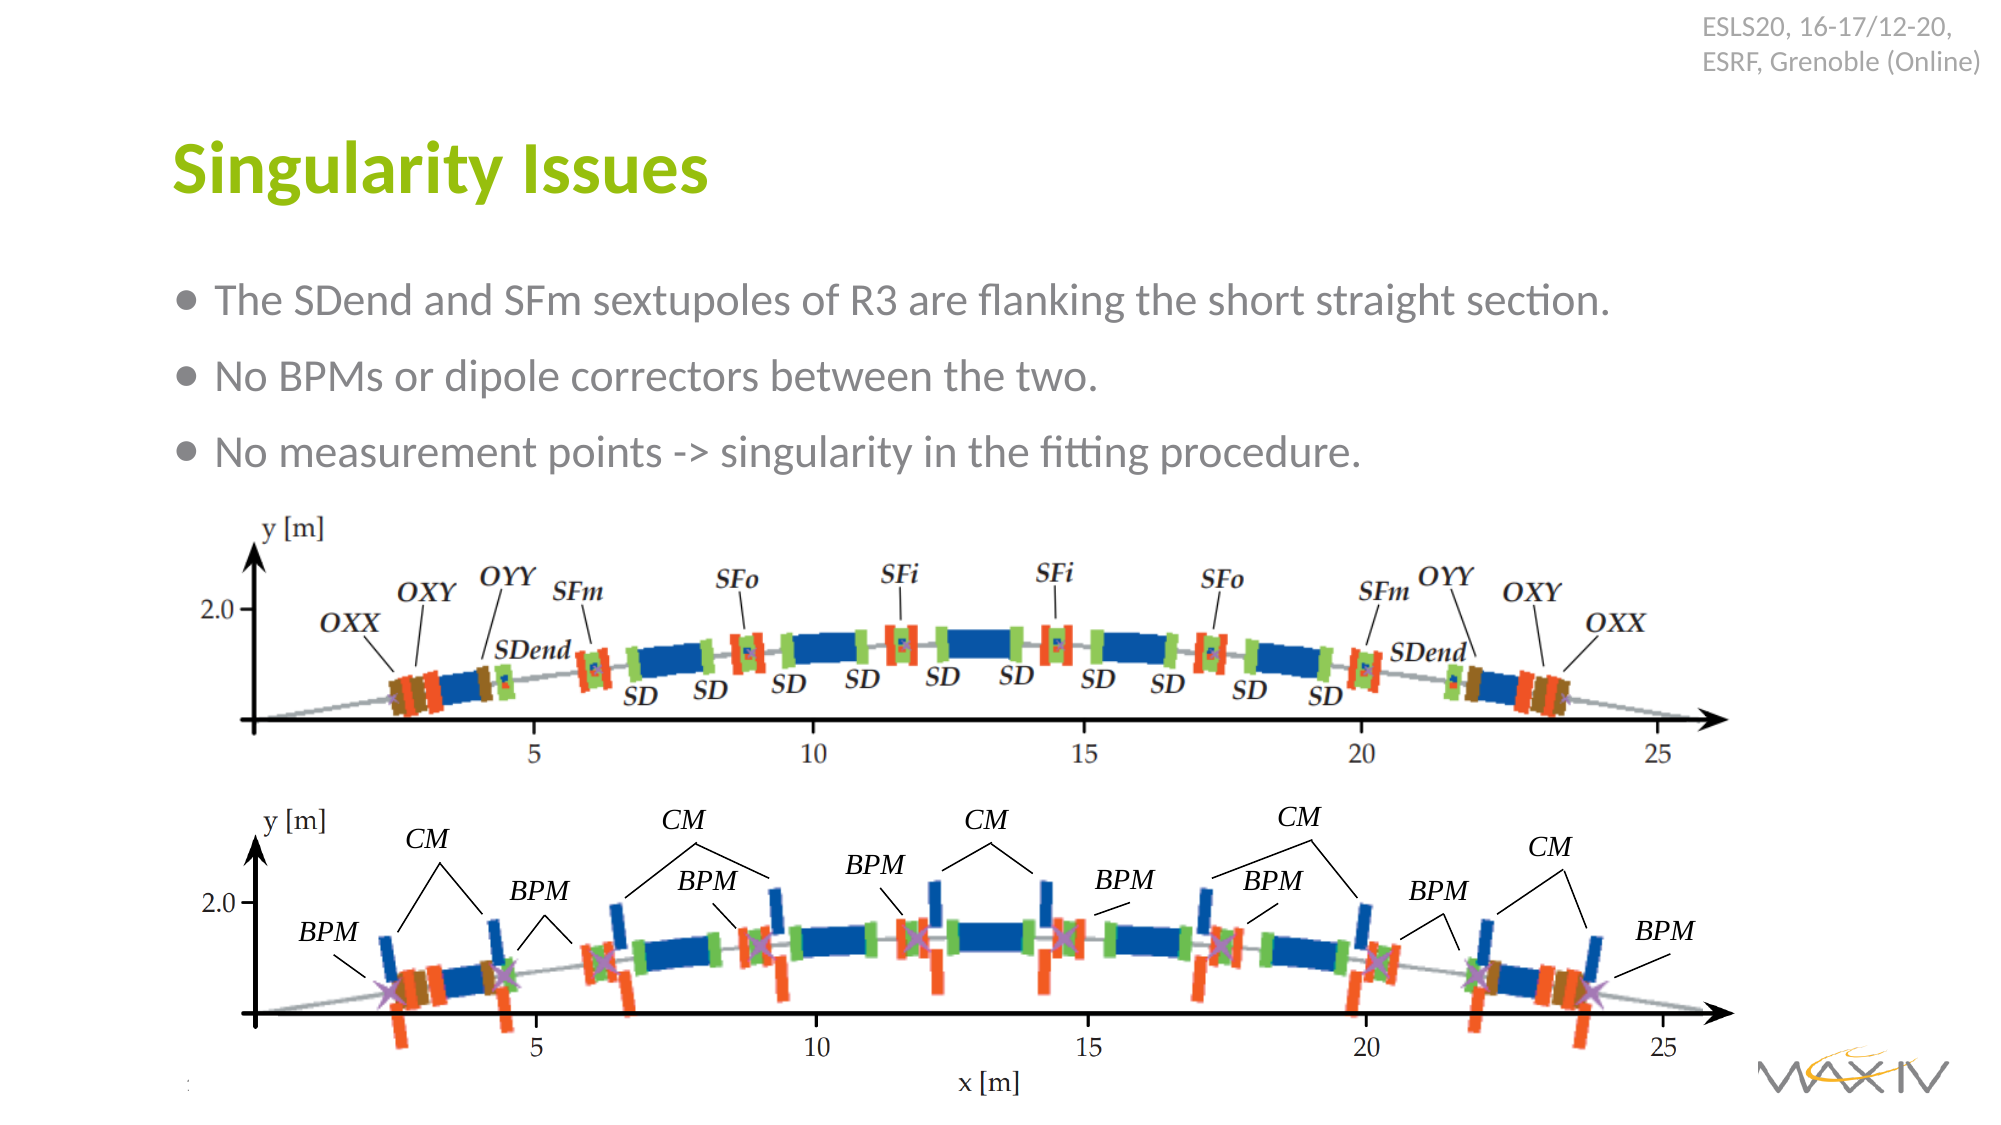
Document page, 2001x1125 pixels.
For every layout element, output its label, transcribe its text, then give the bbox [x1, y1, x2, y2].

list The SDend and SFm sextupoles of R3 are flanking the short straight section. No BPMs or dipole correctors between the two. No measurement points -> singularity in the fitting procedure. [164, 261, 1827, 1125]
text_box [148, 473, 1799, 1125]
title Singularity Issues [164, 0, 1827, 217]
picture [1827, 1045, 1951, 1094]
